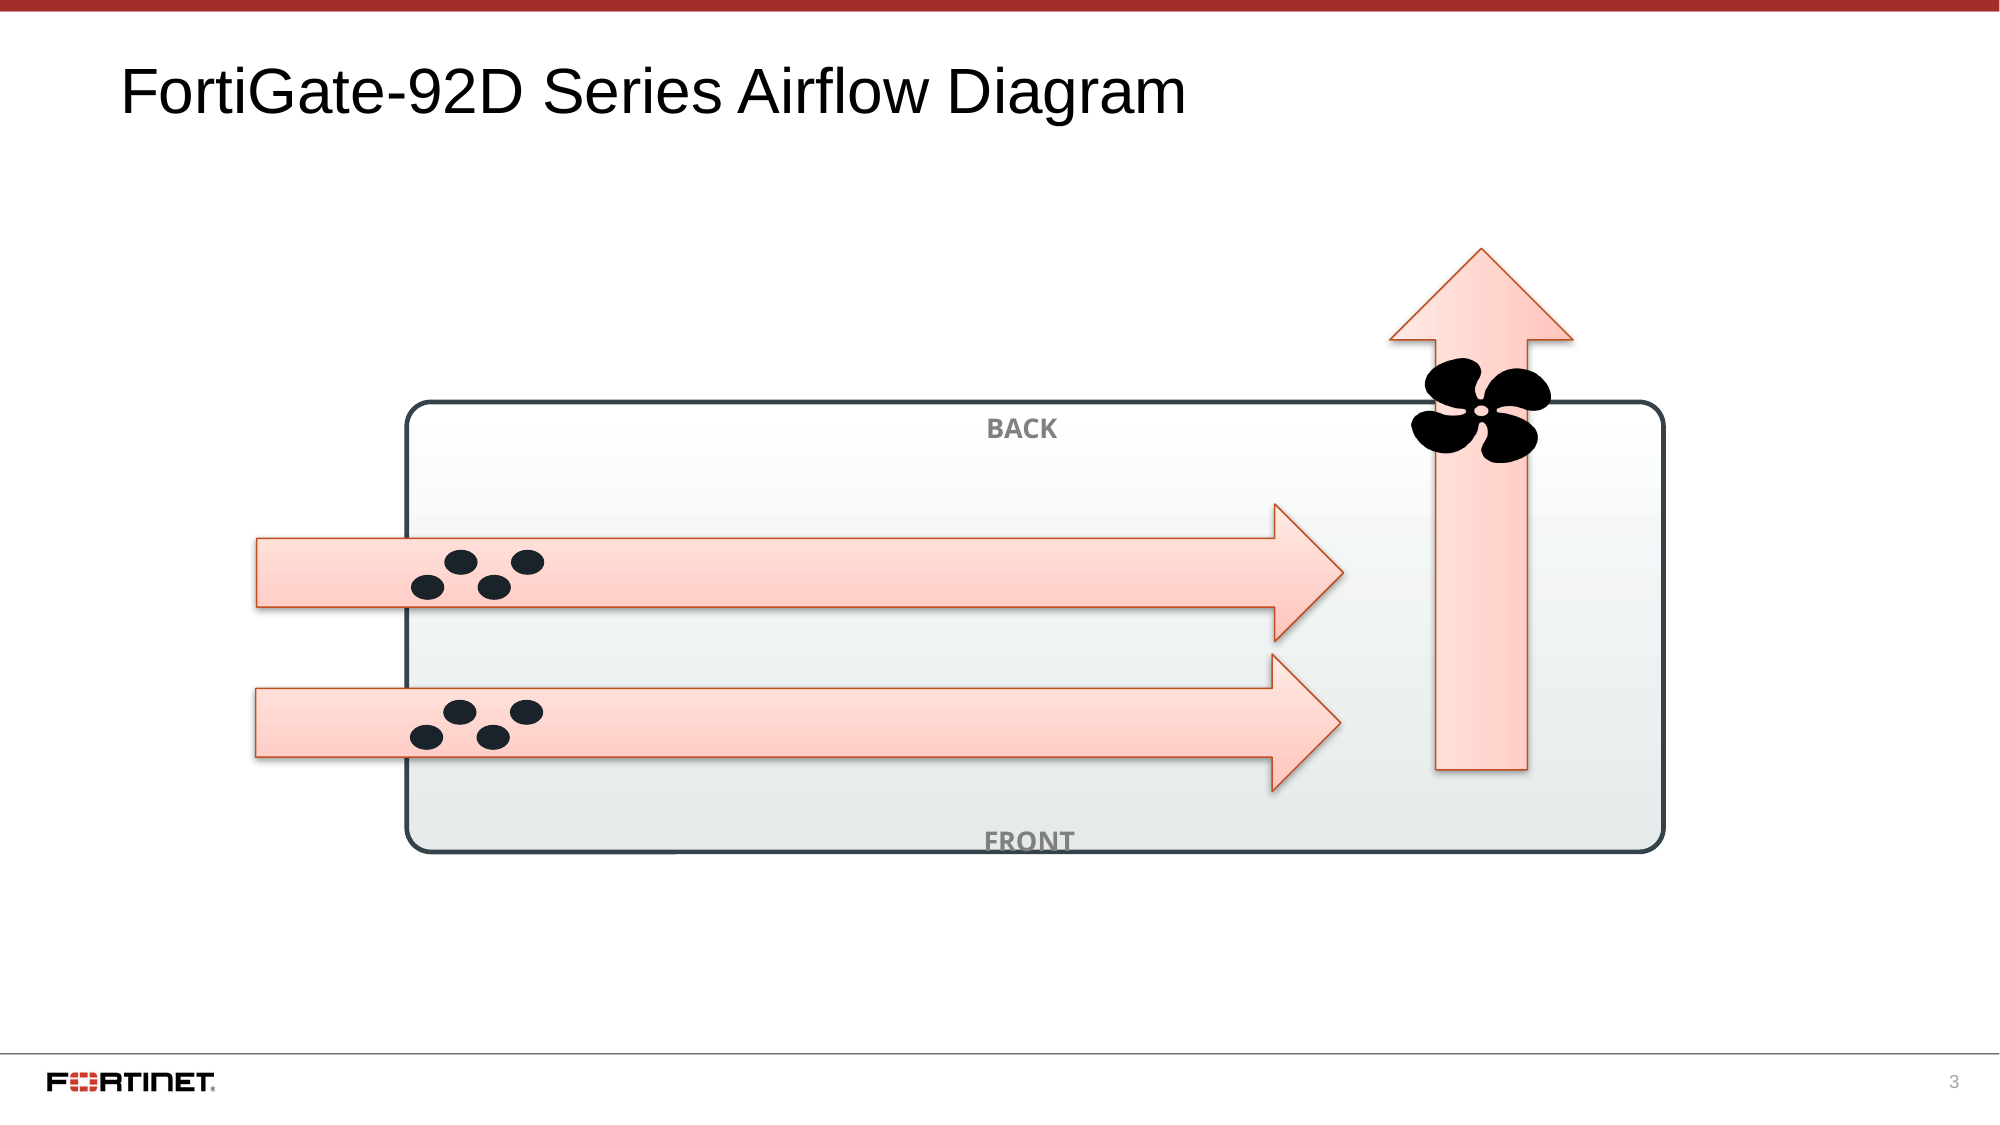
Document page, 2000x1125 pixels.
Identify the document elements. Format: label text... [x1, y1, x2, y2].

text_box [254, 687, 446, 758]
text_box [451, 657, 502, 792]
picture [0, 0, 2000, 1125]
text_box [452, 507, 503, 642]
text_box [509, 503, 1344, 643]
text_box [1389, 247, 1574, 356]
text_box [406, 401, 1664, 852]
title FortiGate-92D Series Airflow Diagram [99, 45, 1900, 138]
text_box [505, 653, 1342, 793]
text_box FRONT [963, 814, 1096, 867]
text_box BACK [966, 401, 1078, 455]
text_box [255, 537, 447, 608]
text_box [1434, 471, 1529, 771]
